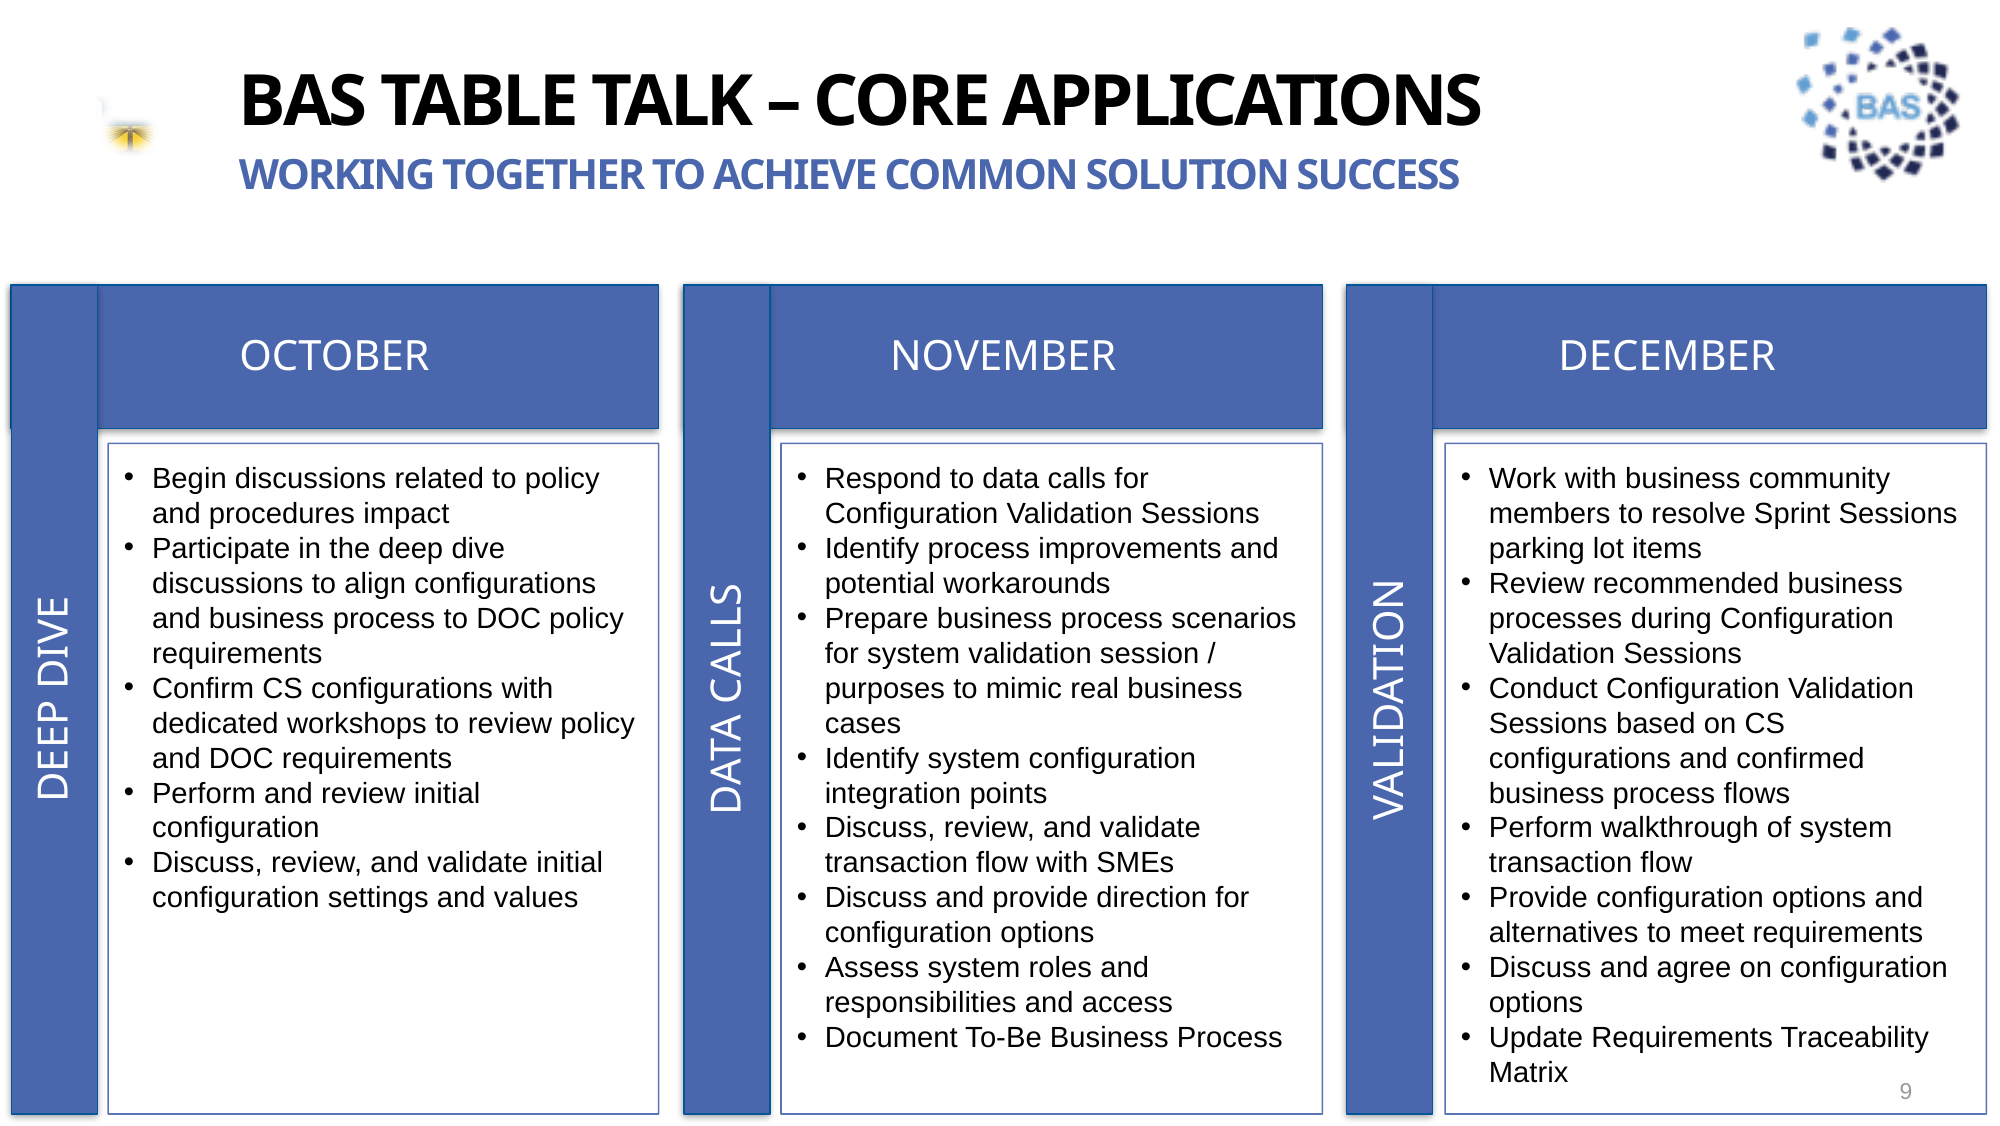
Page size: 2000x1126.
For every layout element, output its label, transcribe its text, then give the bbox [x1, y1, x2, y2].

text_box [10, 284, 1987, 1115]
picture [57, 40, 209, 185]
title BAS Table Talk – Core APPLICATIONS [239, 60, 1739, 142]
list Working together to ACHIEVE Common solution success [239, 143, 1771, 228]
picture [1795, 26, 1965, 183]
